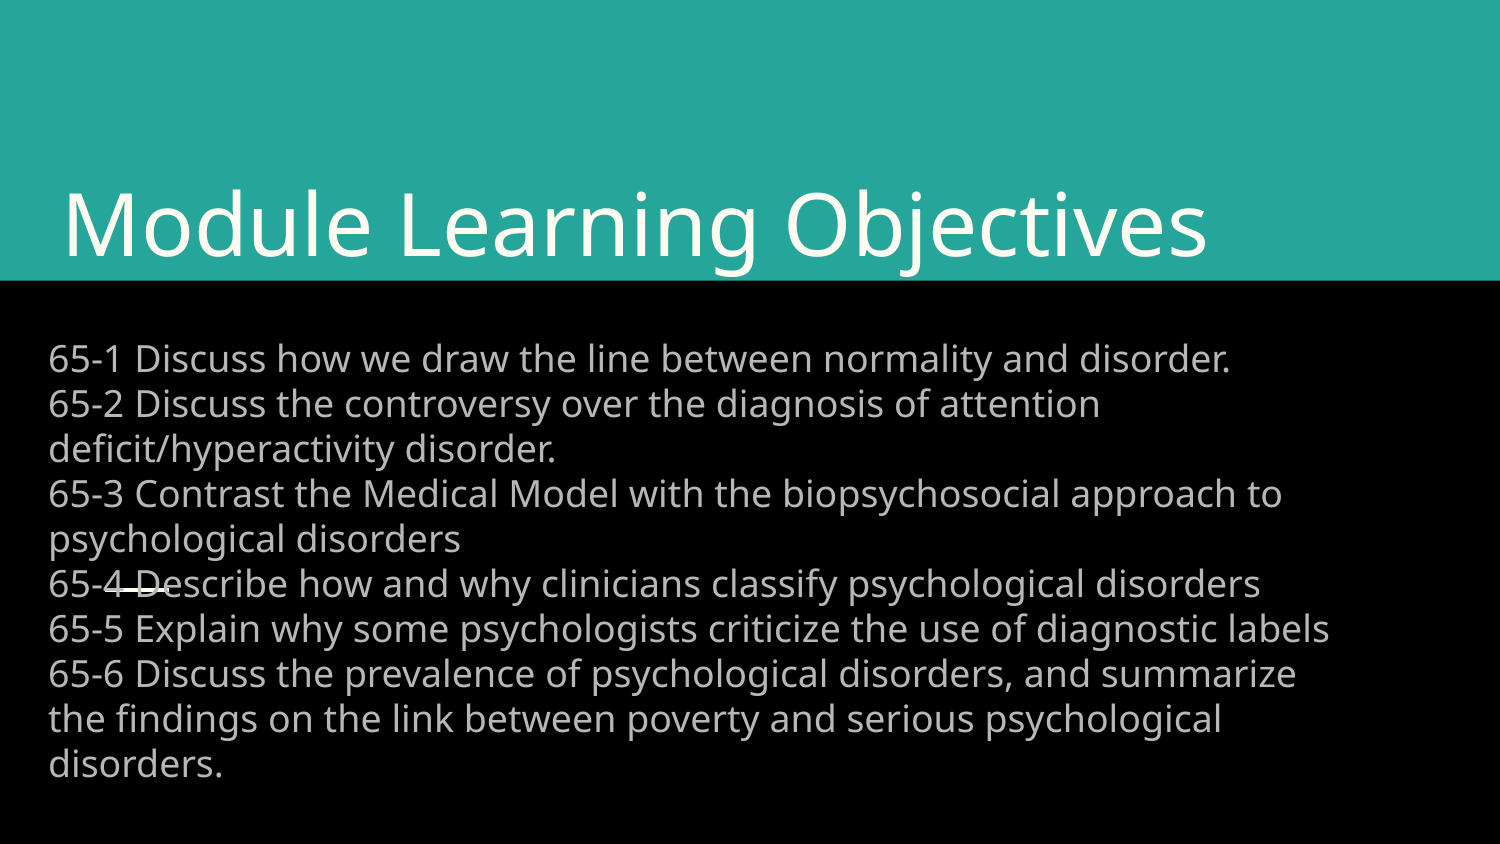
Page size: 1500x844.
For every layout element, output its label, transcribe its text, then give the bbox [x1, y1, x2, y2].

title Module Learning Objectives [46, 38, 1379, 289]
subtitle 65-1 Discuss how we draw the line between normality and disorder. 65-2 Discuss the controversy over the diagnosis of attention deficit/hyperactivity disorder. 65-3 Contrast the Medical Model with the biopsychosocial approach to psychological disorders 65-4 Describe how and why clinicians classify psychological disorders 65-5 Explain why some psychologists criticize the use of diagnostic labels 65-6 Discuss the prevalence of psychological disorders, and summarize the findings on the link between poverty and serious psychological disorders. [33, 319, 1365, 658]
